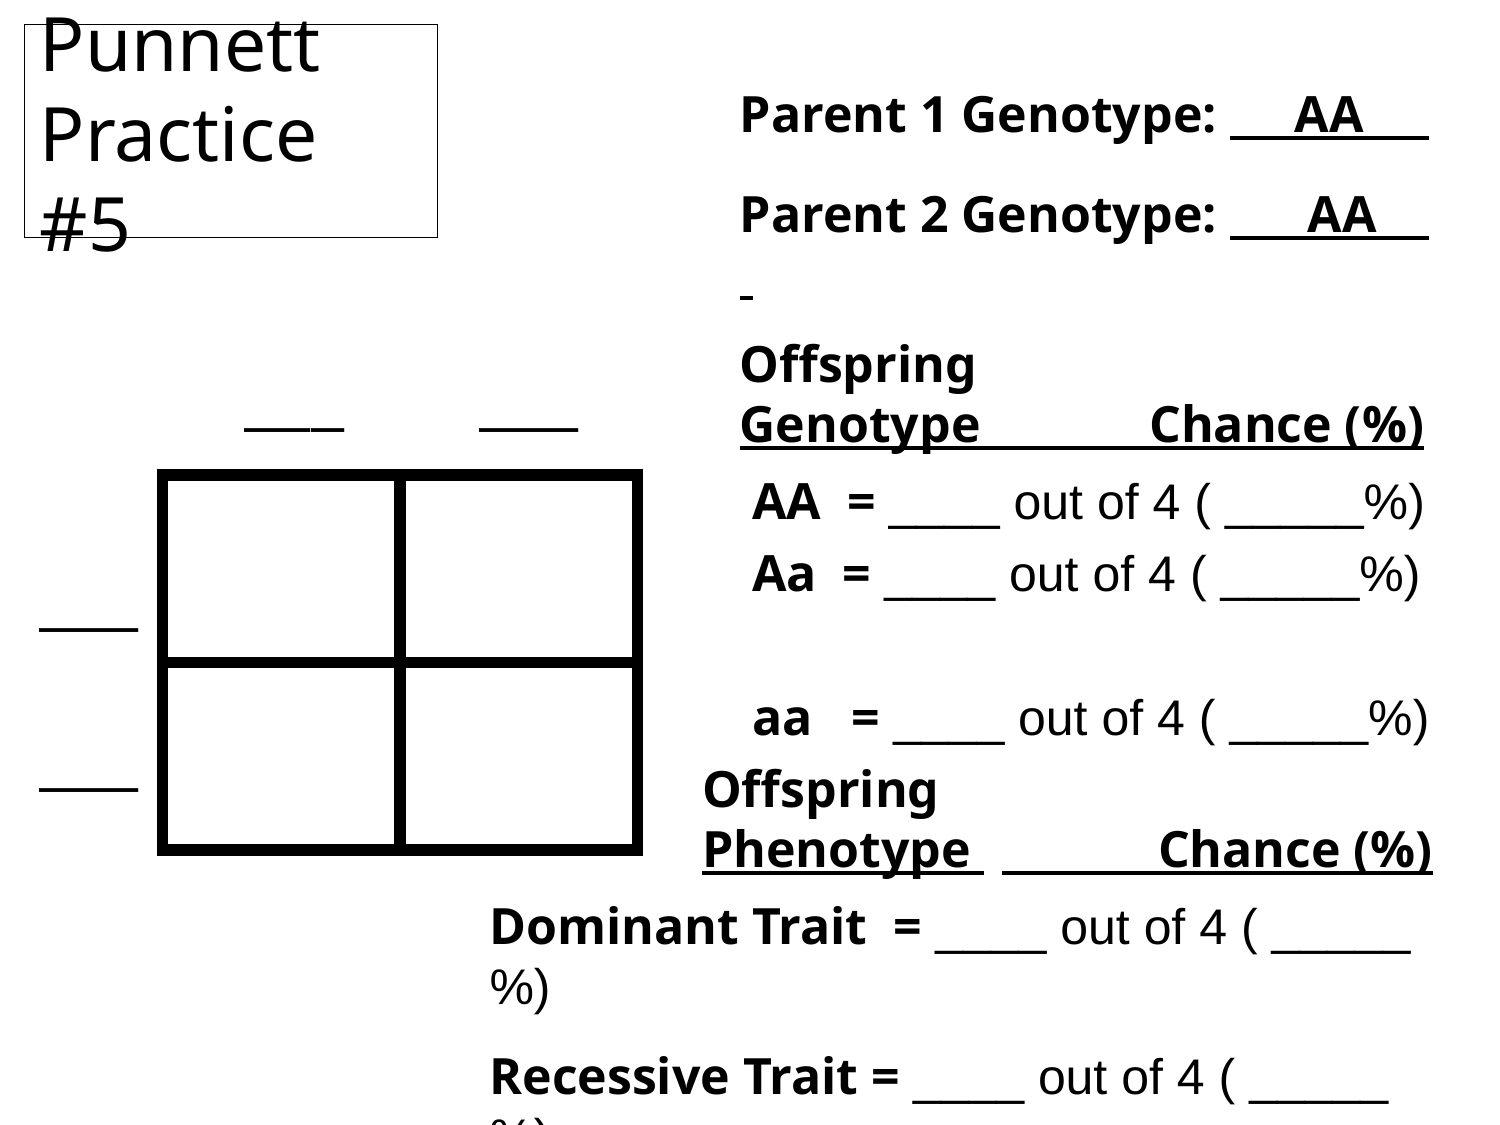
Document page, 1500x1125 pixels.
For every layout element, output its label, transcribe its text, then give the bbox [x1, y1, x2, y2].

table_header [168, 481, 394, 657]
table_cell [168, 668, 394, 844]
table_cell [406, 668, 632, 844]
text_box Parent 1 Genotype: AA [725, 74, 1450, 150]
text_box Parent 2 Genotype: AA [725, 174, 1450, 310]
text_box ___ ___ [200, 349, 613, 445]
title Punnett Practice #5 [24, 24, 438, 238]
text_box Offspring Genotype Chance (%) [725, 324, 1450, 460]
table_header [406, 481, 632, 657]
text_box Dominant Trait = ____ out of 4 ( _____%) Recessive Trait = ____ out of 4 ( _____%) [474, 887, 1463, 1125]
text_box [237, 412, 350, 473]
text_box Offspring Phenotype Chance (%) [687, 749, 1475, 885]
text_box AA = ____ out of 4 ( _____%) Aa = ____ out of 4 ( _____%) aa = ____ out of 4 ( _____%) [737, 449, 1463, 749]
text_box ___ ___ [24, 549, 175, 805]
